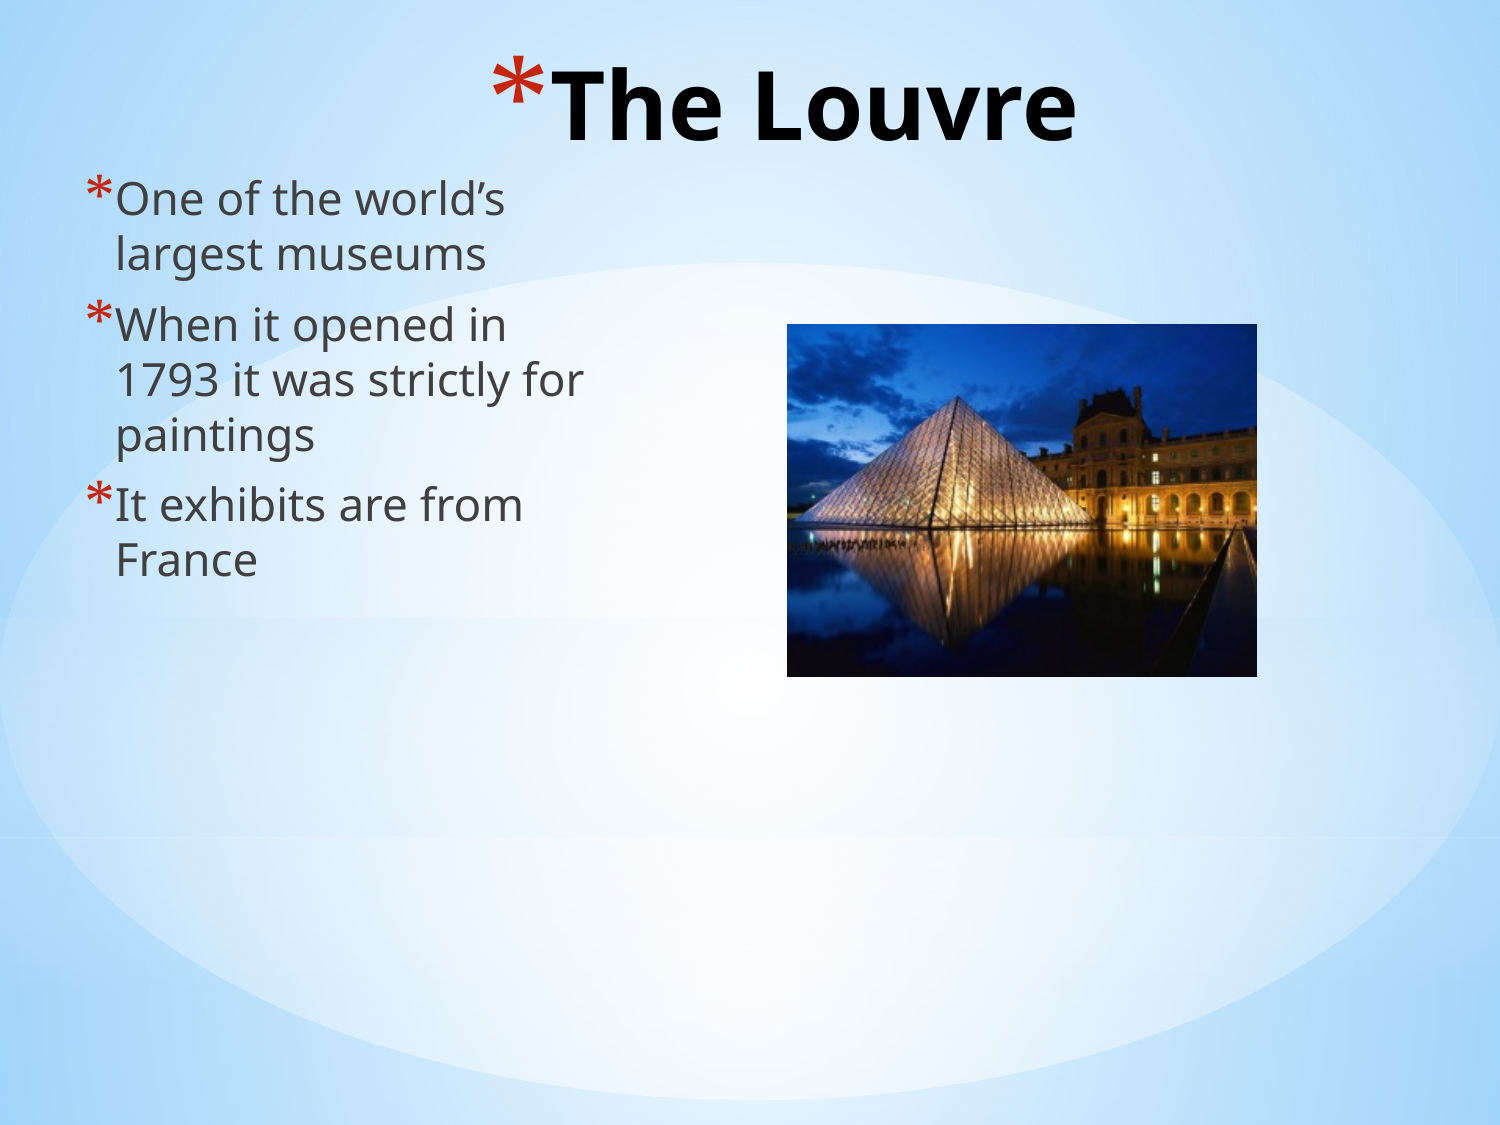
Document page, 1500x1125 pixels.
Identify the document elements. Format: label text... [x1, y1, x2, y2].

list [787, 324, 1257, 677]
list One of the world’s largest museums When it opened in 1793 it was strictly for paintings It exhibits are from France [62, 162, 612, 733]
title The Louvre [249, 37, 1319, 225]
